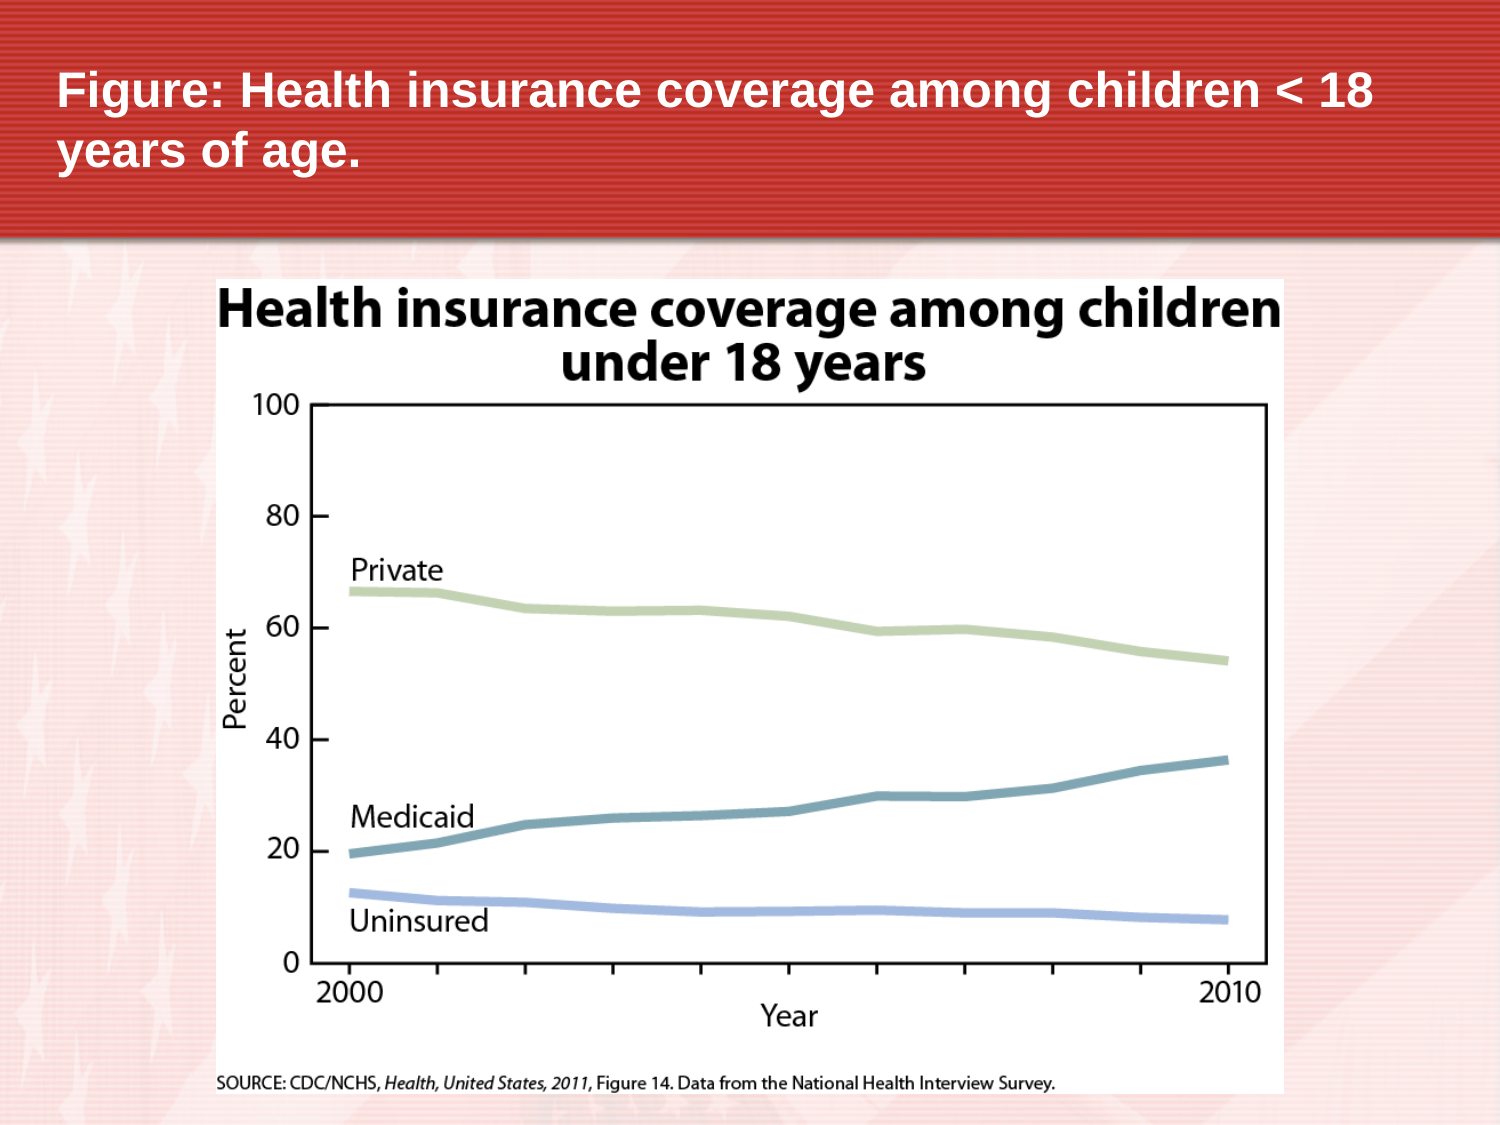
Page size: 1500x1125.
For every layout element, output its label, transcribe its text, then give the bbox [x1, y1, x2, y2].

picture [0, 0, 1500, 1125]
title Figure: Health insurance coverage among children < 18 years of age. [41, 42, 1459, 186]
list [215, 279, 1285, 1095]
